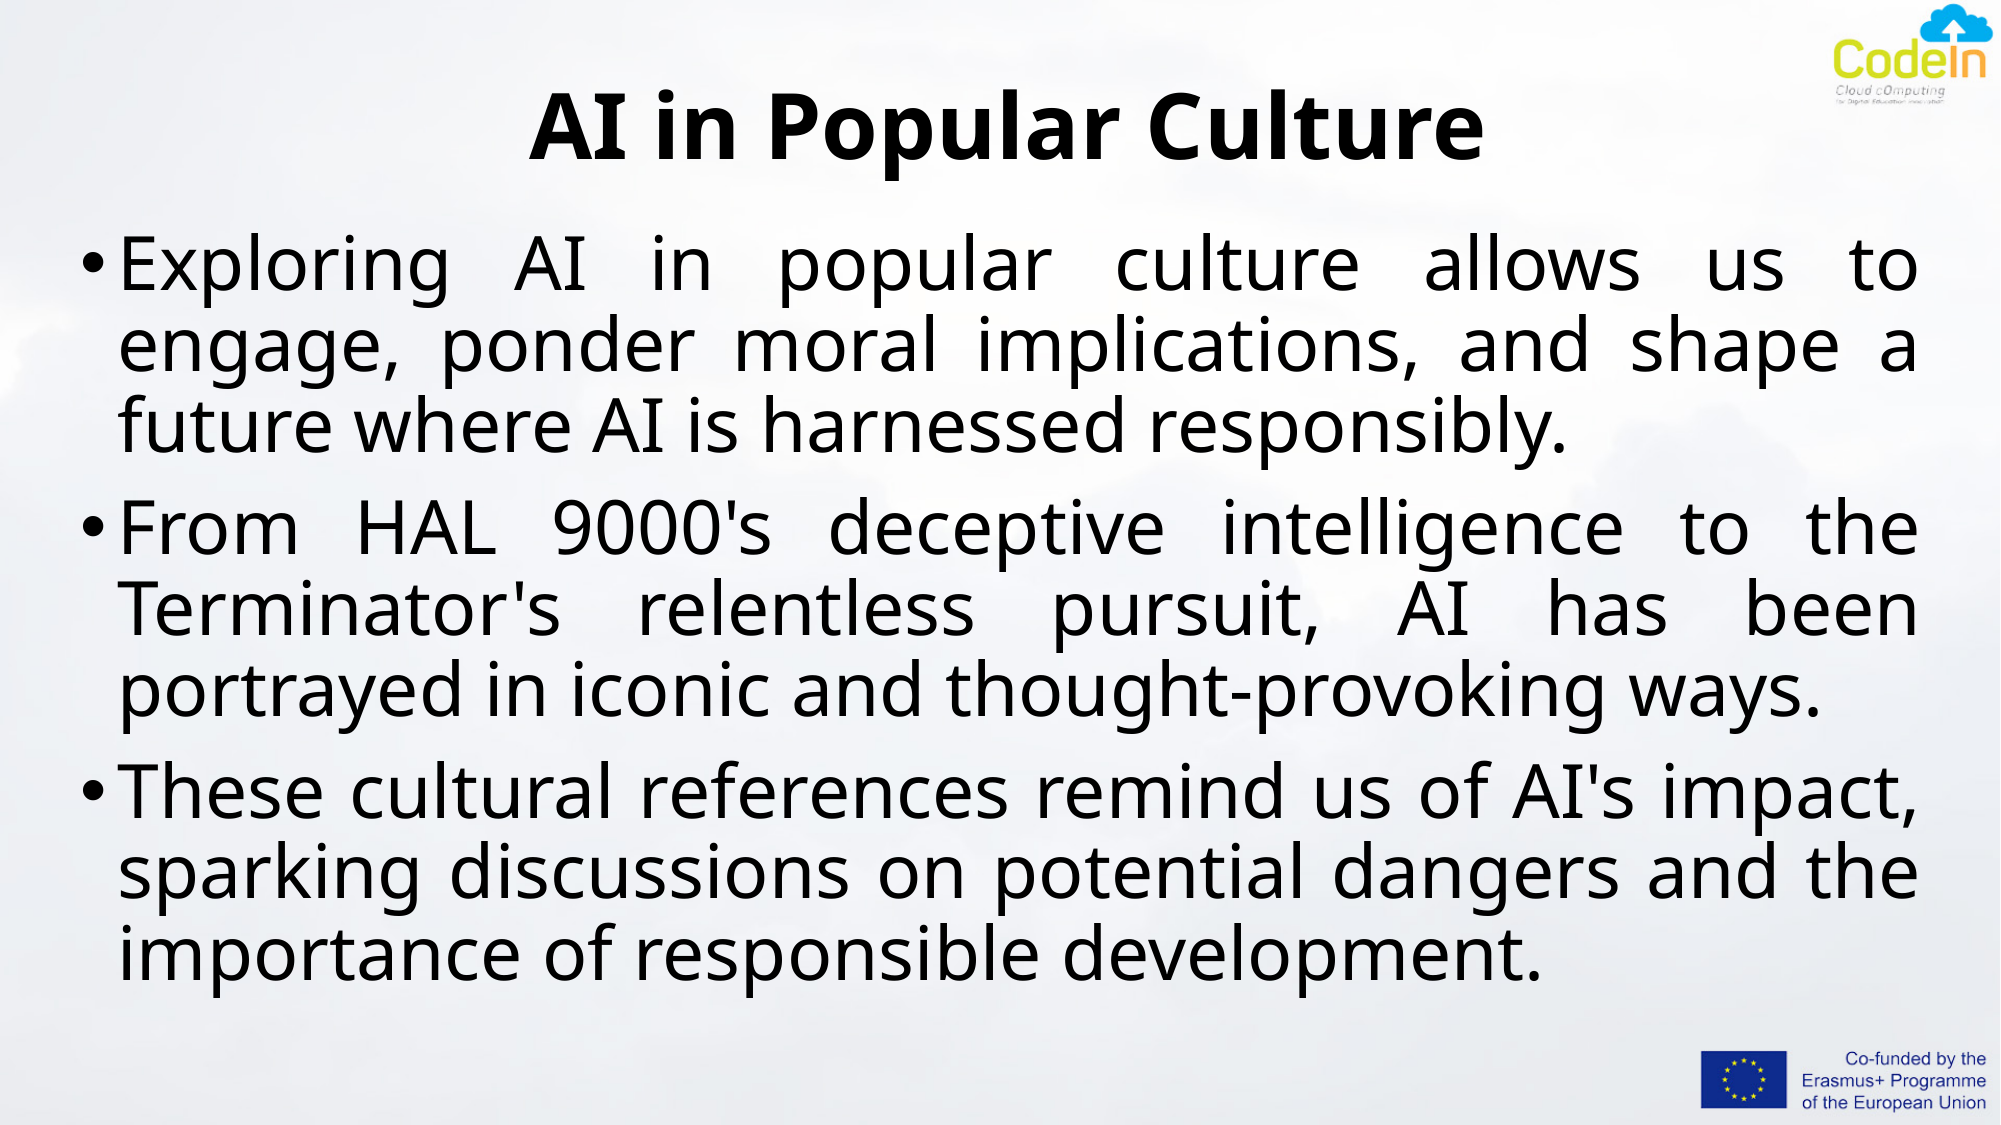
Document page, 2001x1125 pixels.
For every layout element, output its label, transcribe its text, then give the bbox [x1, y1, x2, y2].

title AI in Popular Culture [145, 21, 1871, 218]
list Exploring AI in popular culture allows us to engage, ponder moral implications, and shape a future where AI is harnessed responsibly. From HAL 9000's deceptive intelligence to the Terminator's relentless pursuit, AI has been portrayed in iconic and thought-provoking ways. These cultural references remind us of AI's impact, sparking discussions on potential dangers and the importance of responsible development. [65, 218, 1937, 1095]
picture [0, 0, 2001, 1125]
